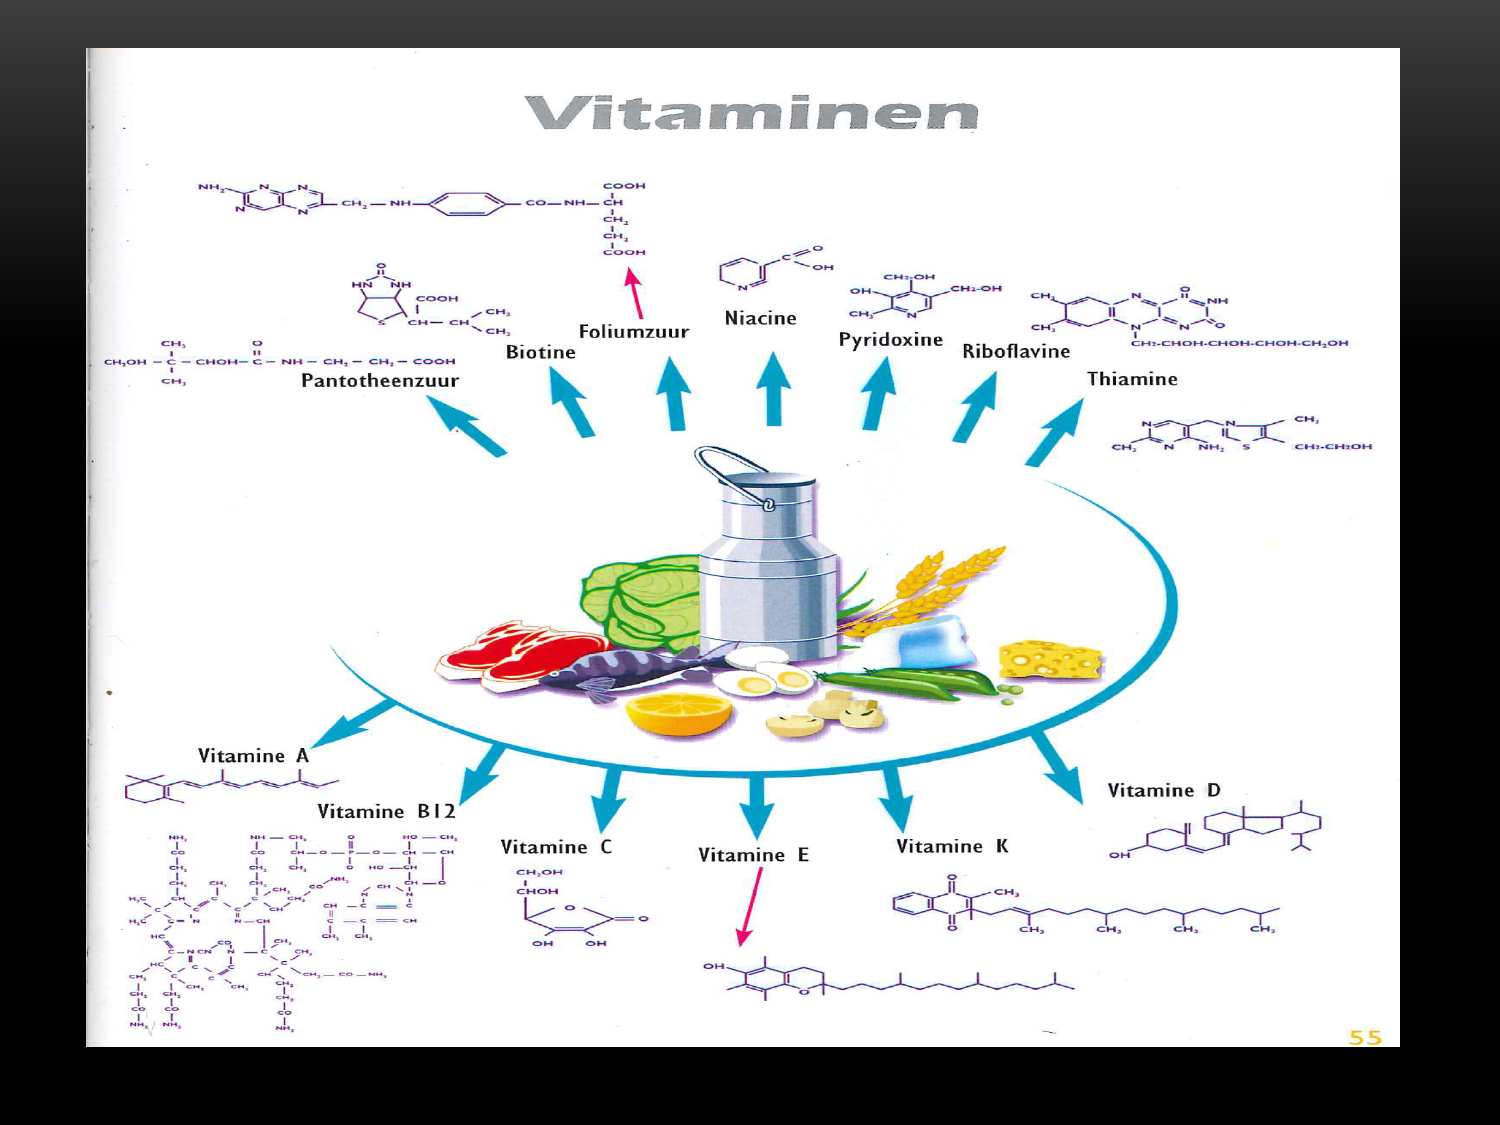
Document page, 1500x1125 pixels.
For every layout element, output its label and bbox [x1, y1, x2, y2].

picture [0, 0, 1500, 1125]
list [86, 48, 1401, 1047]
